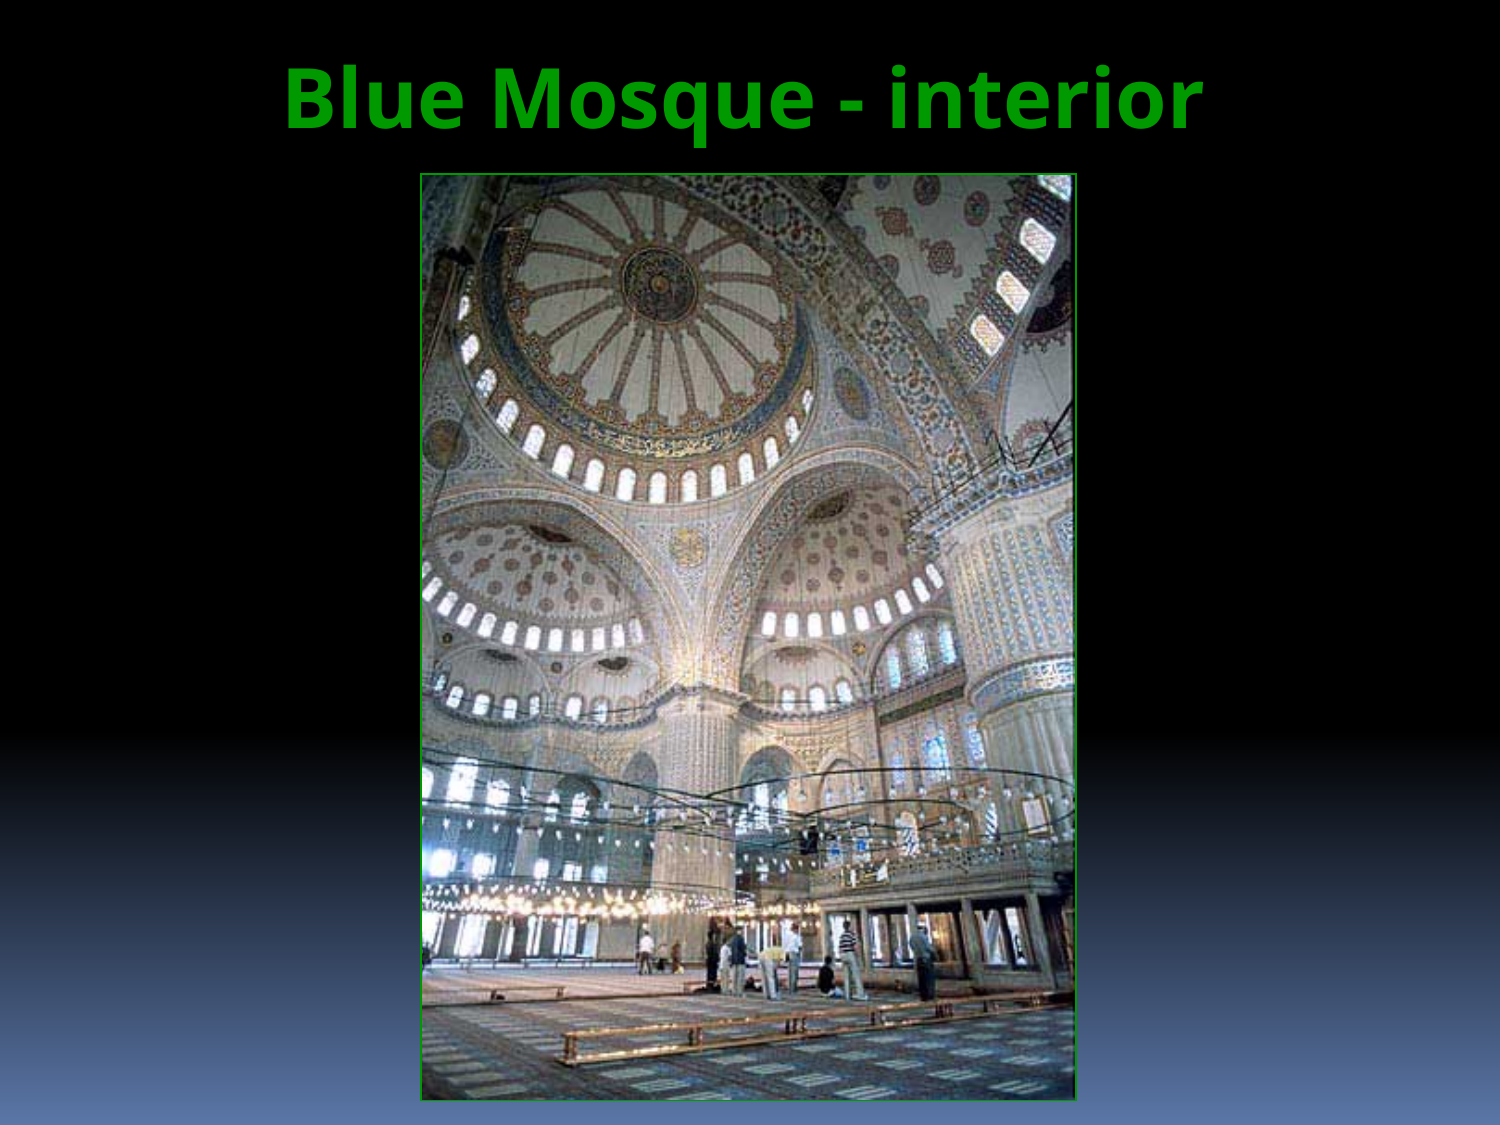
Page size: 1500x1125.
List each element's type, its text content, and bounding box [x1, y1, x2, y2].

picture [421, 174, 1076, 1101]
text_box Blue Mosque - interior [249, 37, 1238, 153]
